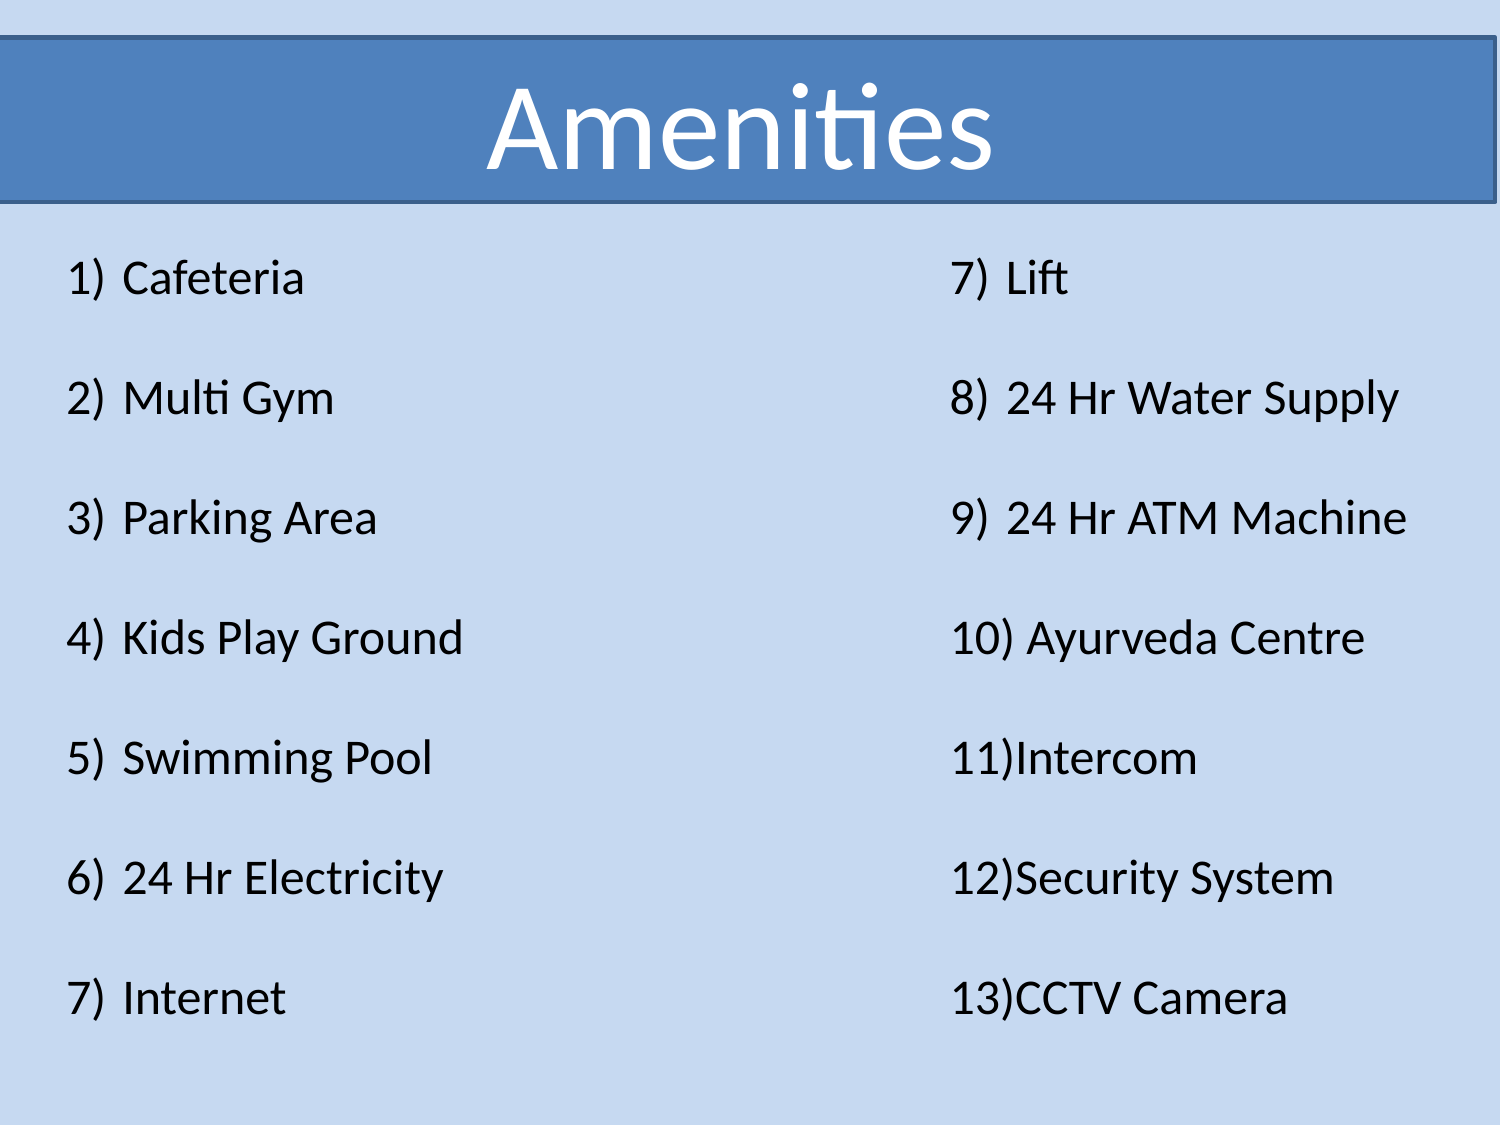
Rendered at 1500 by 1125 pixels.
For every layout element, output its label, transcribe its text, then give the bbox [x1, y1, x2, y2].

text_box Lift 24 Hr Water Supply 24 Hr ATM Machine Ayurveda Centre Intercom Security System CCTV Camera [934, 237, 1448, 1033]
text_box Amenities [0, 35, 1497, 204]
text_box Cafeteria Multi Gym Parking Area Kids Play Ground Swimming Pool 24 Hr Electricity Internet [51, 237, 507, 1125]
